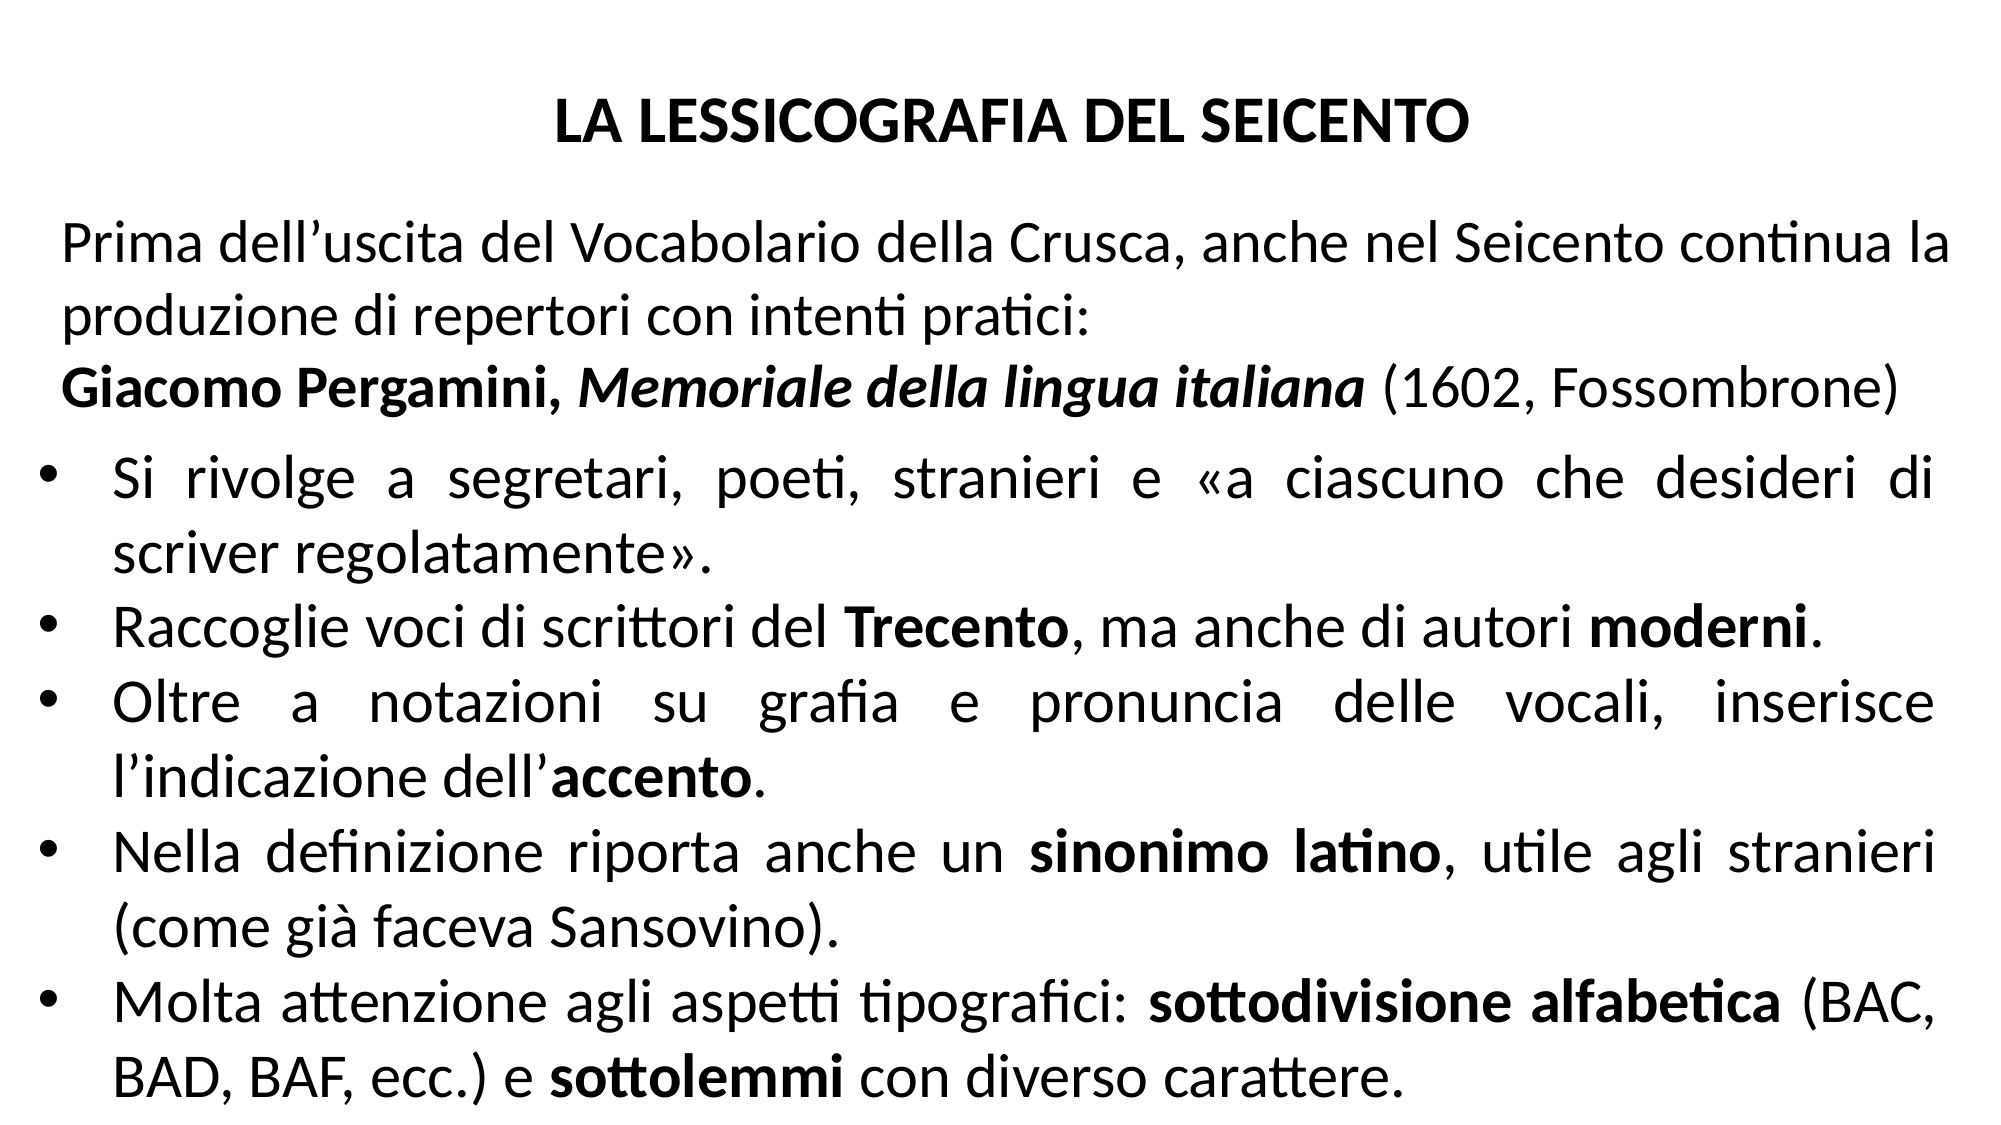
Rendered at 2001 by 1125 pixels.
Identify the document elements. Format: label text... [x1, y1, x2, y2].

text_box Prima dell’uscita del Vocabolario della Crusca, anche nel Seicento continua la produzione di repertori con intenti pratici: Giacomo Pergamini, Memoriale della lingua italiana (1602, Fossombrone) [46, 194, 1969, 427]
text_box Si rivolge a segretari, poeti, stranieri e «a ciascuno che desideri di scriver regolatamente». Raccoglie voci di scrittori del Trecento, ma anche di autori moderni. Oltre a notazioni su grafia e pronuncia delle vocali, inserisce l’indicazione dell’accento. Nella definizione riporta anche un sinonimo latino, utile agli stranieri (come già faceva Sansovino). Molta attenzione agli aspetti tipografici: sottodivisione alfabetica (BAC, BAD, BAF, ecc.) e sottolemmi con diverso carattere. [23, 428, 1953, 1118]
text_box LA LESSICOGRAFIA DEL SEICENTO [129, 68, 1897, 164]
